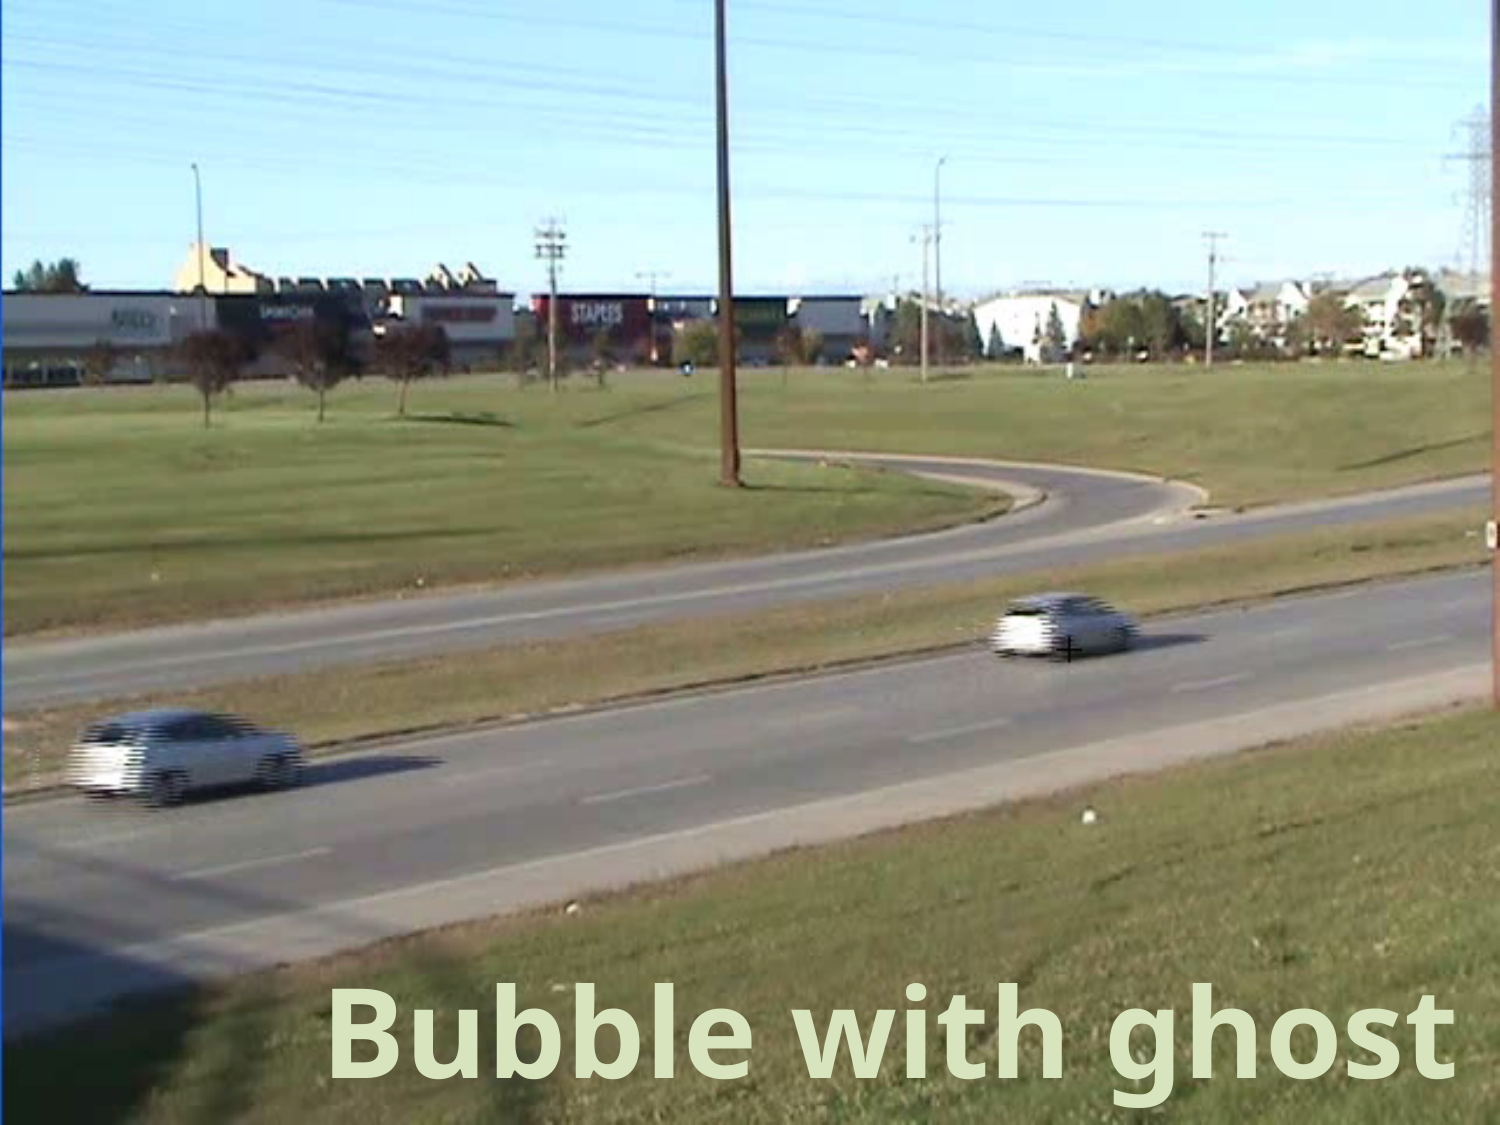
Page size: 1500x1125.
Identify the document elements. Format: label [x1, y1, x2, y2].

text_box [0, 0, 1500, 1125]
